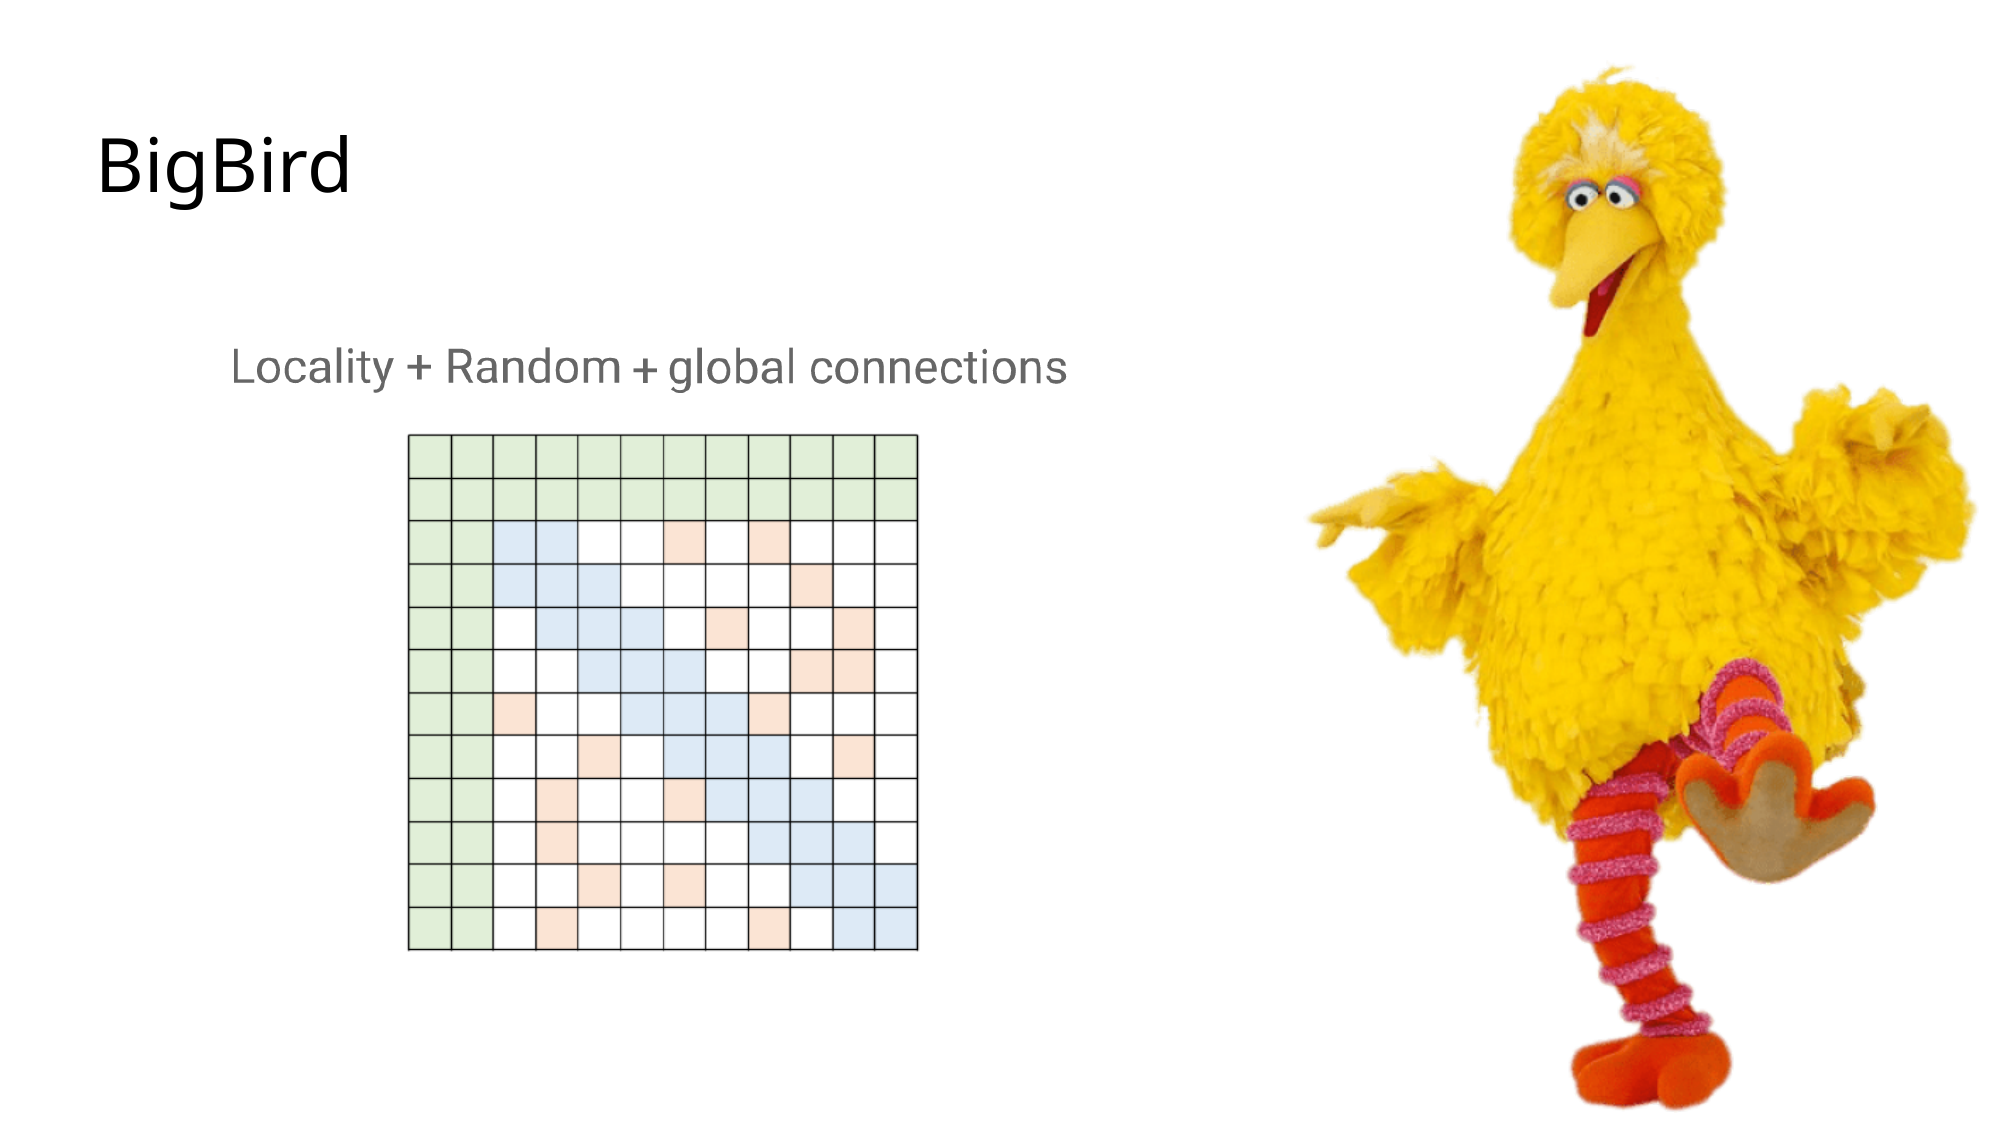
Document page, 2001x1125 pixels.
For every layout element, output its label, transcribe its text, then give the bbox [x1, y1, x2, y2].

picture [1302, 59, 1979, 1113]
text_box BigBird [80, 59, 1302, 278]
picture [213, 326, 1103, 978]
